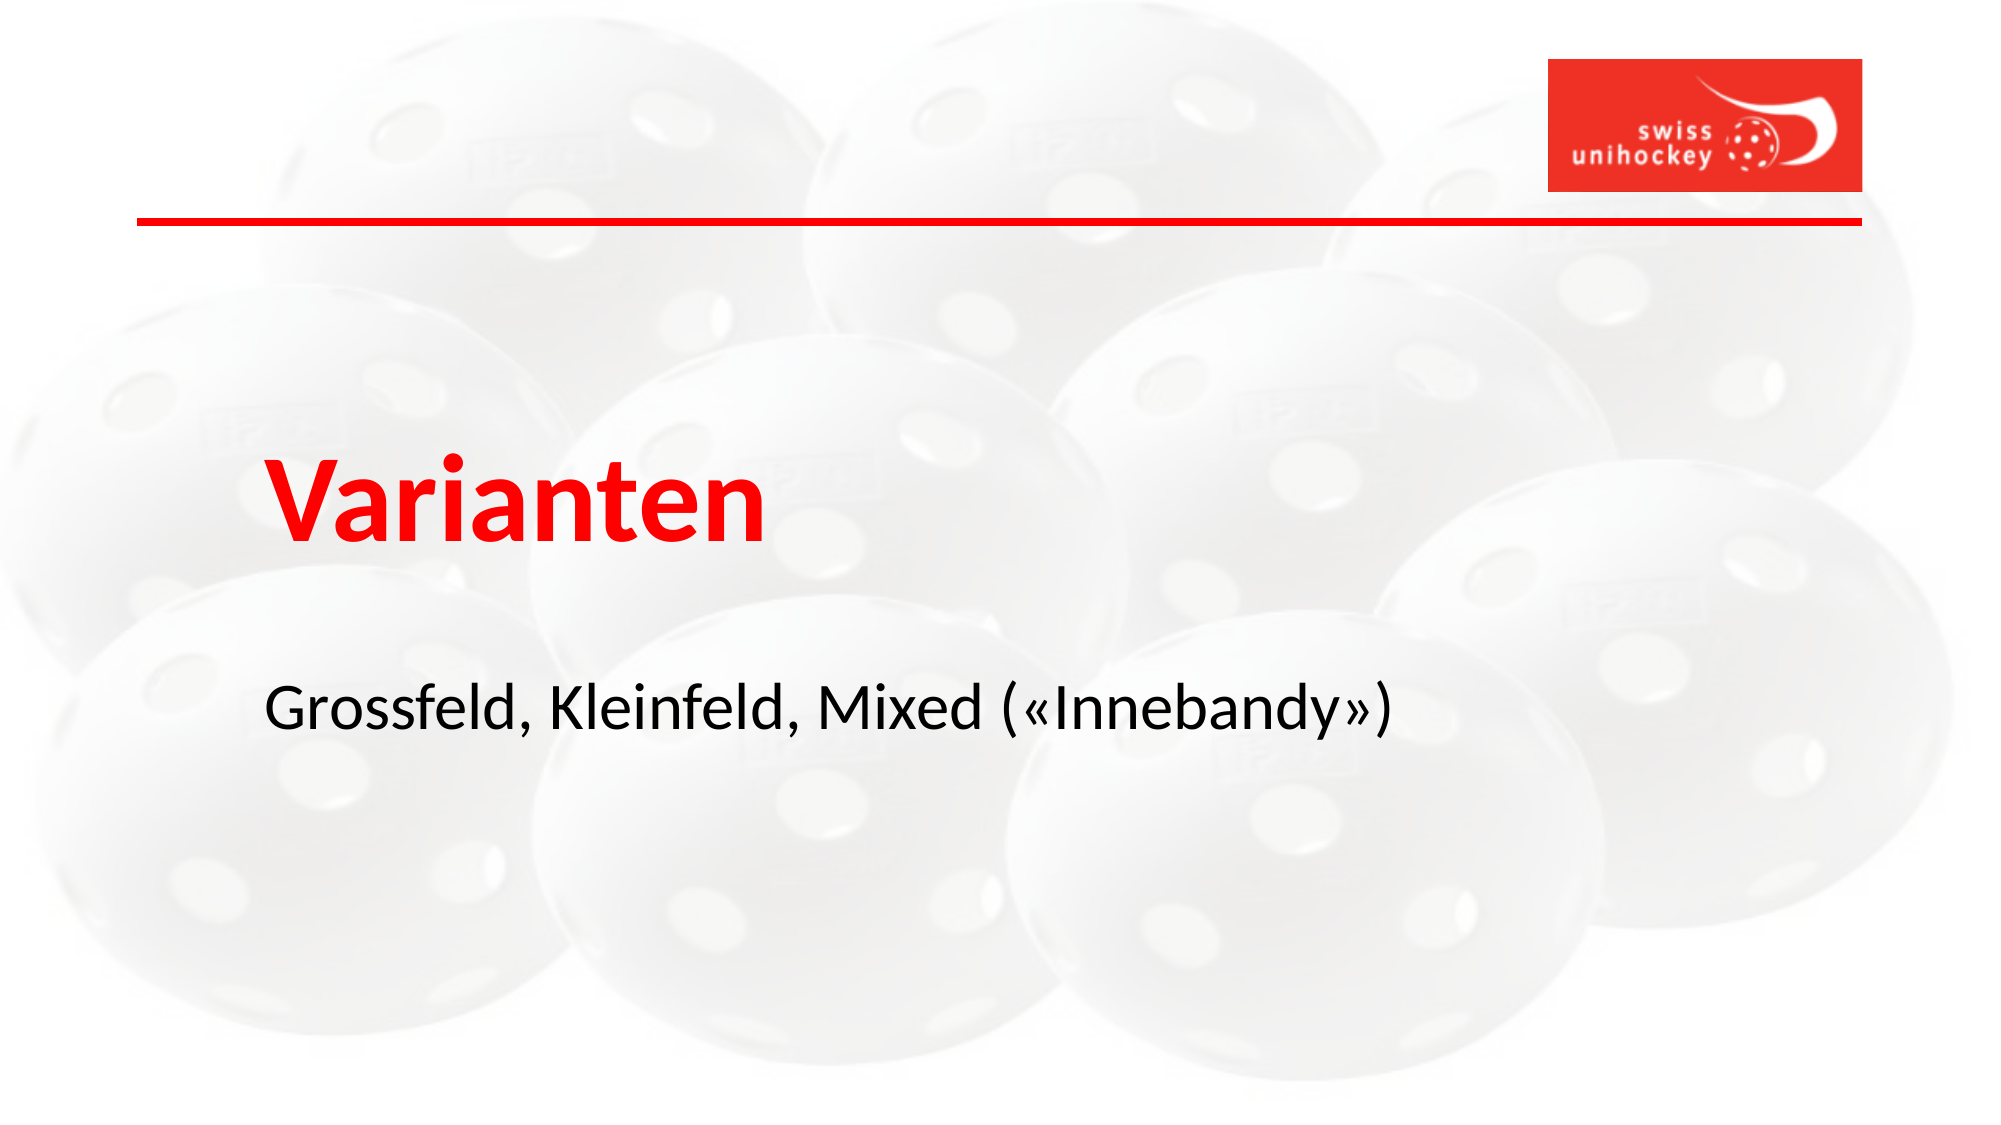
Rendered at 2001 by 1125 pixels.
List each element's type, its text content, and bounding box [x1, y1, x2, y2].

picture [1548, 59, 1863, 192]
title Varianten [249, 184, 1750, 576]
subtitle Grossfeld, Kleinfeld, Mixed («Innebandy») [247, 661, 1753, 939]
